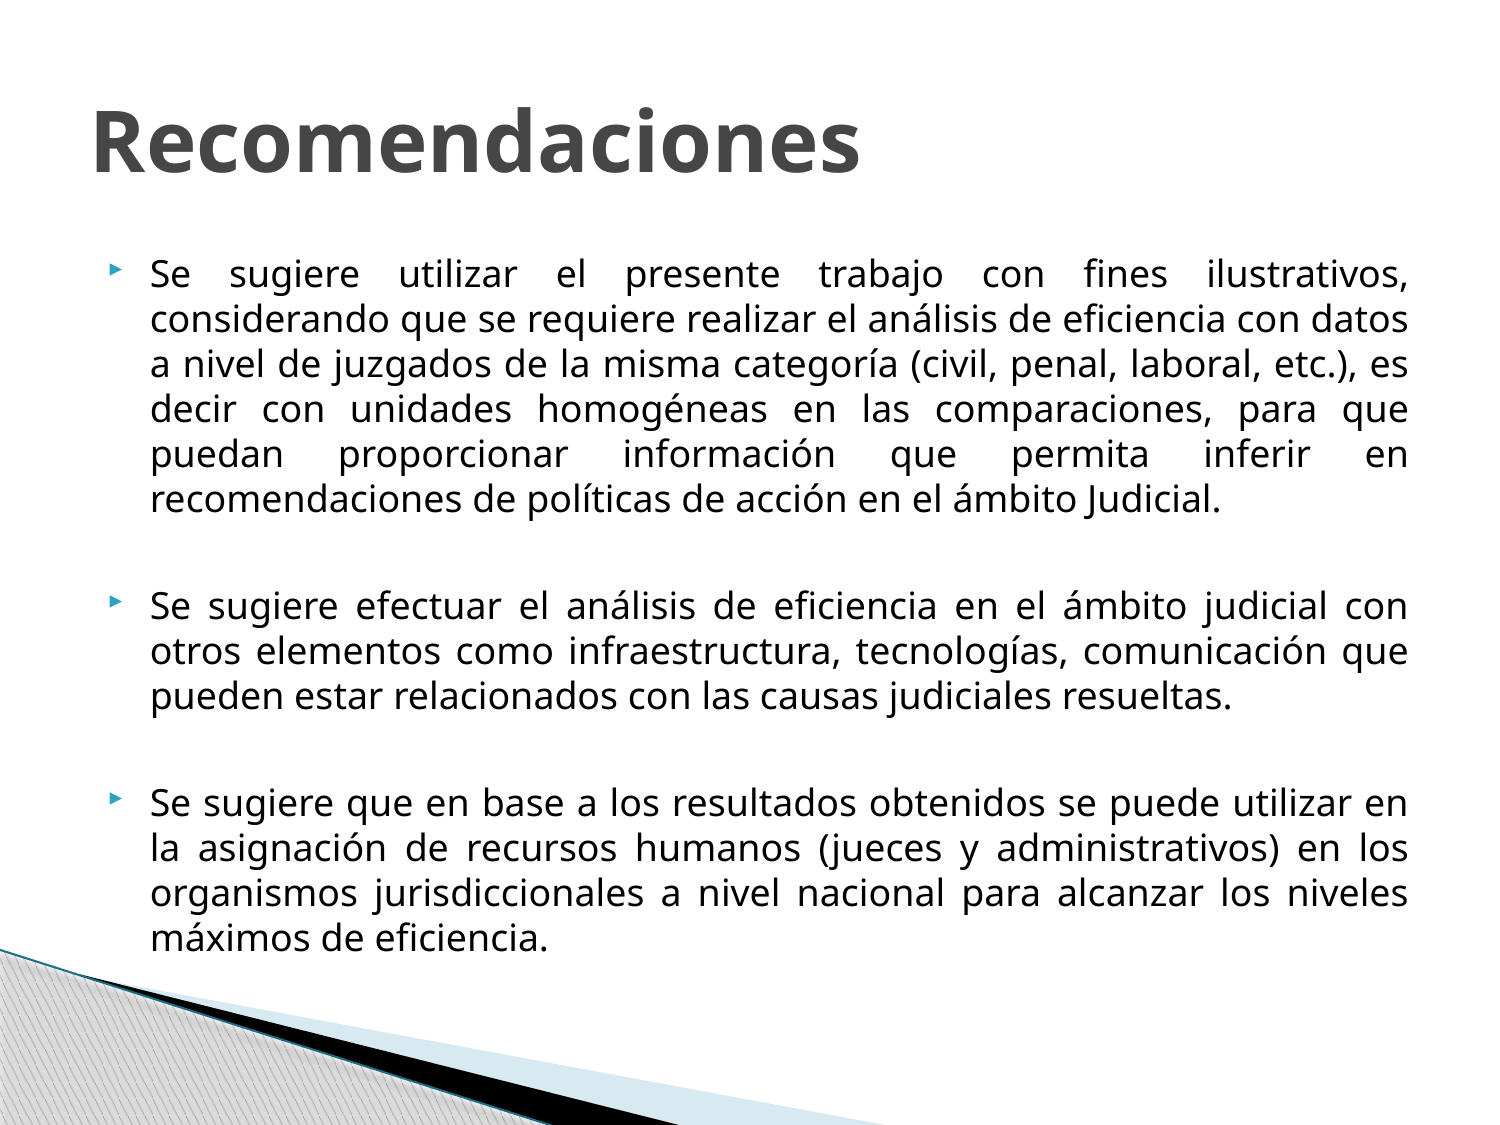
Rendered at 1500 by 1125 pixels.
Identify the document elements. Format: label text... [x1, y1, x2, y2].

list Se sugiere utilizar el presente trabajo con fines ilustrativos, considerando que se requiere realizar el análisis de eficiencia con datos a nivel de juzgados de la misma categoría (civil, penal, laboral, etc.), es decir con unidades homogéneas en las comparaciones, para que puedan proporcionar información que permita inferir en recomendaciones de políticas de acción en el ámbito Judicial. Se sugiere efectuar el análisis de eficiencia en el ámbito judicial con otros elementos como infraestructura, tecnologías, comunicación que pueden estar relacionados con las causas judiciales resueltas. Se sugiere que en base a los resultados obtenidos se puede utilizar en la asignación de recursos humanos (jueces y administrativos) en los organismos jurisdiccionales a nivel nacional para alcanzar los niveles máximos de eficiencia. [75, 243, 1425, 1024]
title Recomendaciones [75, 45, 1425, 233]
